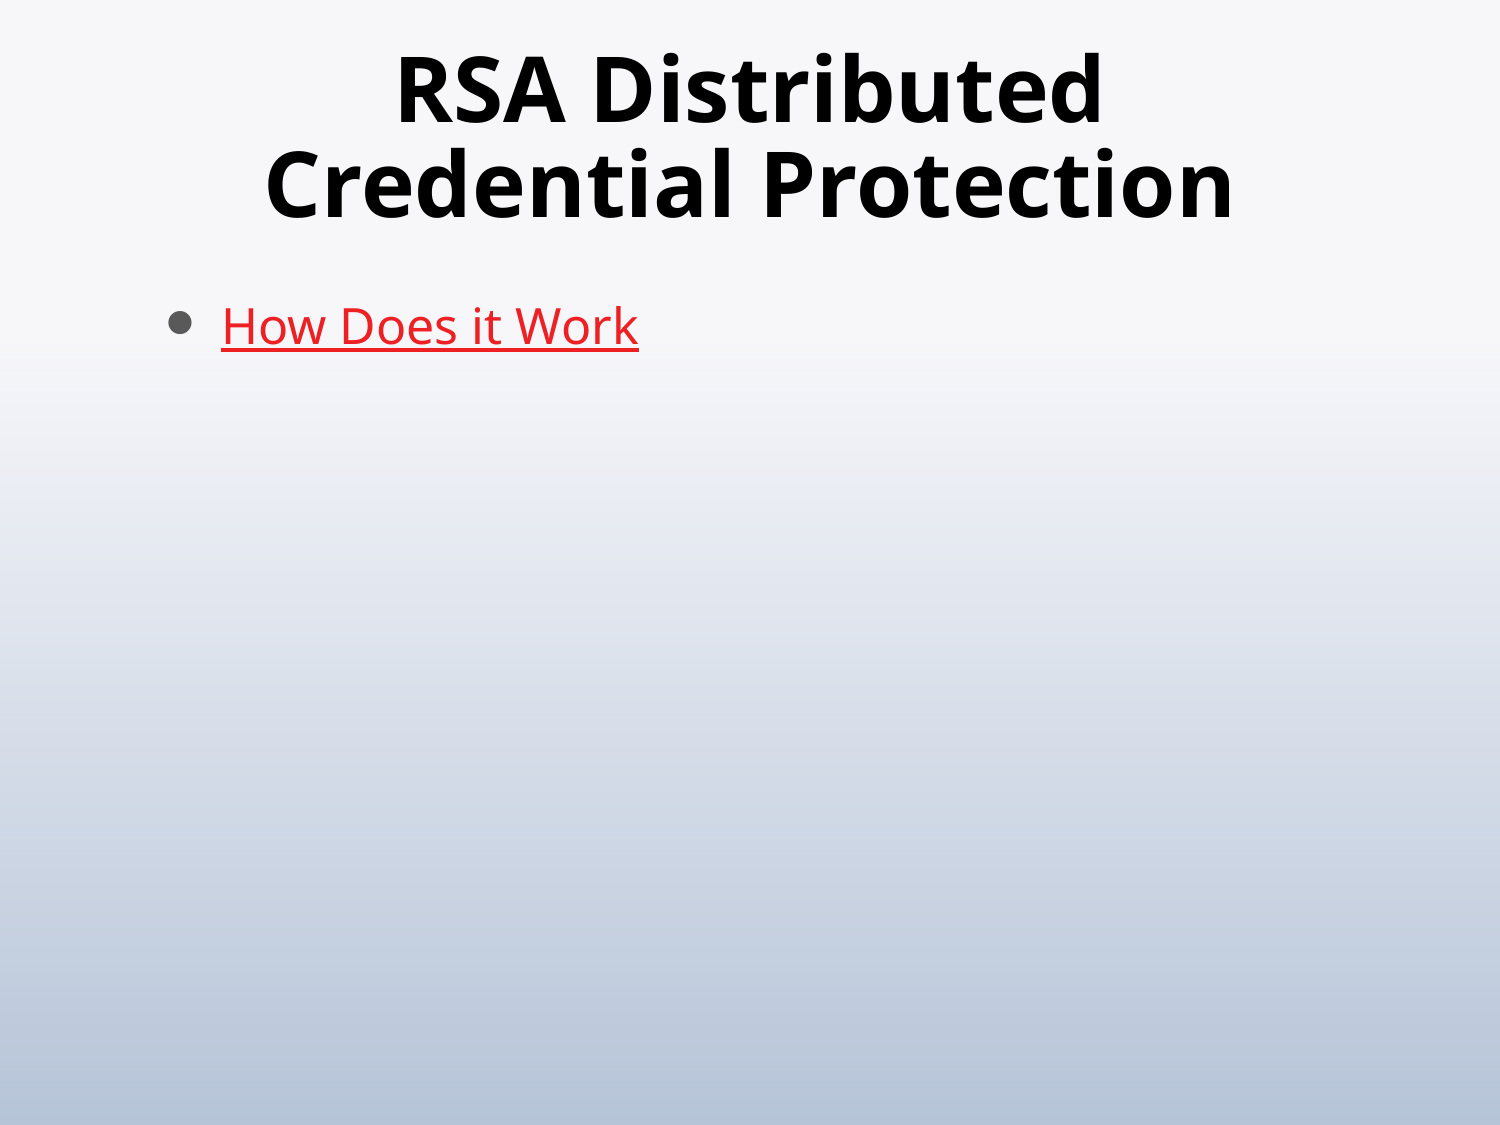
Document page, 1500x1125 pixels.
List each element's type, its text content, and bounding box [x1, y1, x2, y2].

title RSA Distributed Credential Protection [150, 37, 1350, 245]
list How Does it Work [150, 286, 1350, 993]
